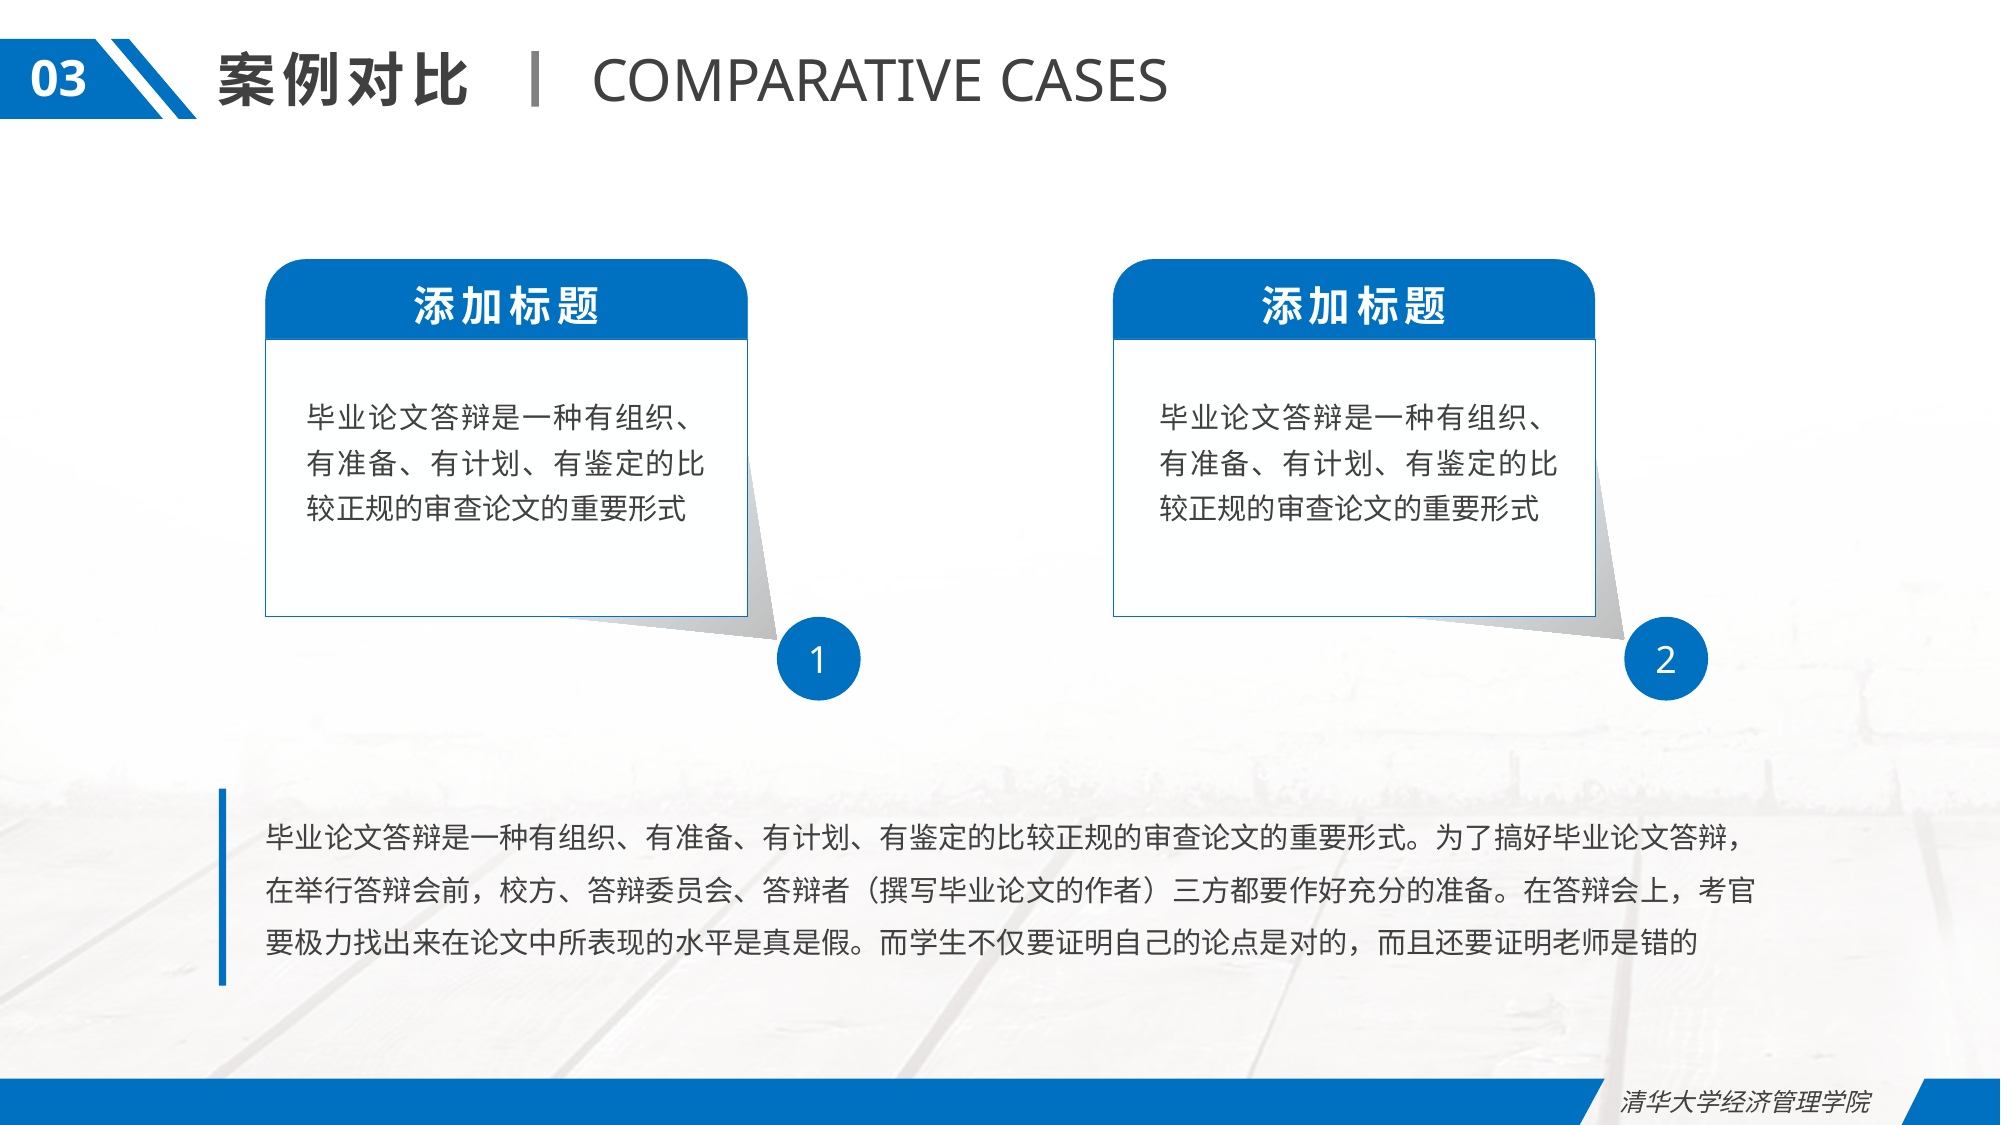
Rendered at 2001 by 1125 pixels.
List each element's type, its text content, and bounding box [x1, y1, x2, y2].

text_box [530, 50, 540, 108]
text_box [0, 1078, 2000, 1125]
text_box [218, 788, 227, 987]
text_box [0, 38, 197, 119]
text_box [1113, 259, 1625, 640]
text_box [265, 259, 777, 640]
text_box COMPARATIVE CASES [576, 36, 1185, 121]
text_box 案例对比 [203, 36, 498, 121]
text_box 毕业论文答辩是一种有组织、有准备、有计划、有鉴定的比较正规的审查论文的重要形式。为了搞好毕业论文答辩，在举行答辩会前，校方、答辩委员会、答辩者（撰写毕业论文的作者）三方都要作好充分的准备。在答辩会上，考官要极力找出来在论文中所表现的水平是真是假。而学生不仅要证明自己的论点是对的，而且还要证明老师是错的 [265, 743, 1774, 1019]
text_box 2 [1623, 615, 1710, 702]
picture [0, 0, 2001, 1125]
text_box 1 [775, 615, 862, 702]
